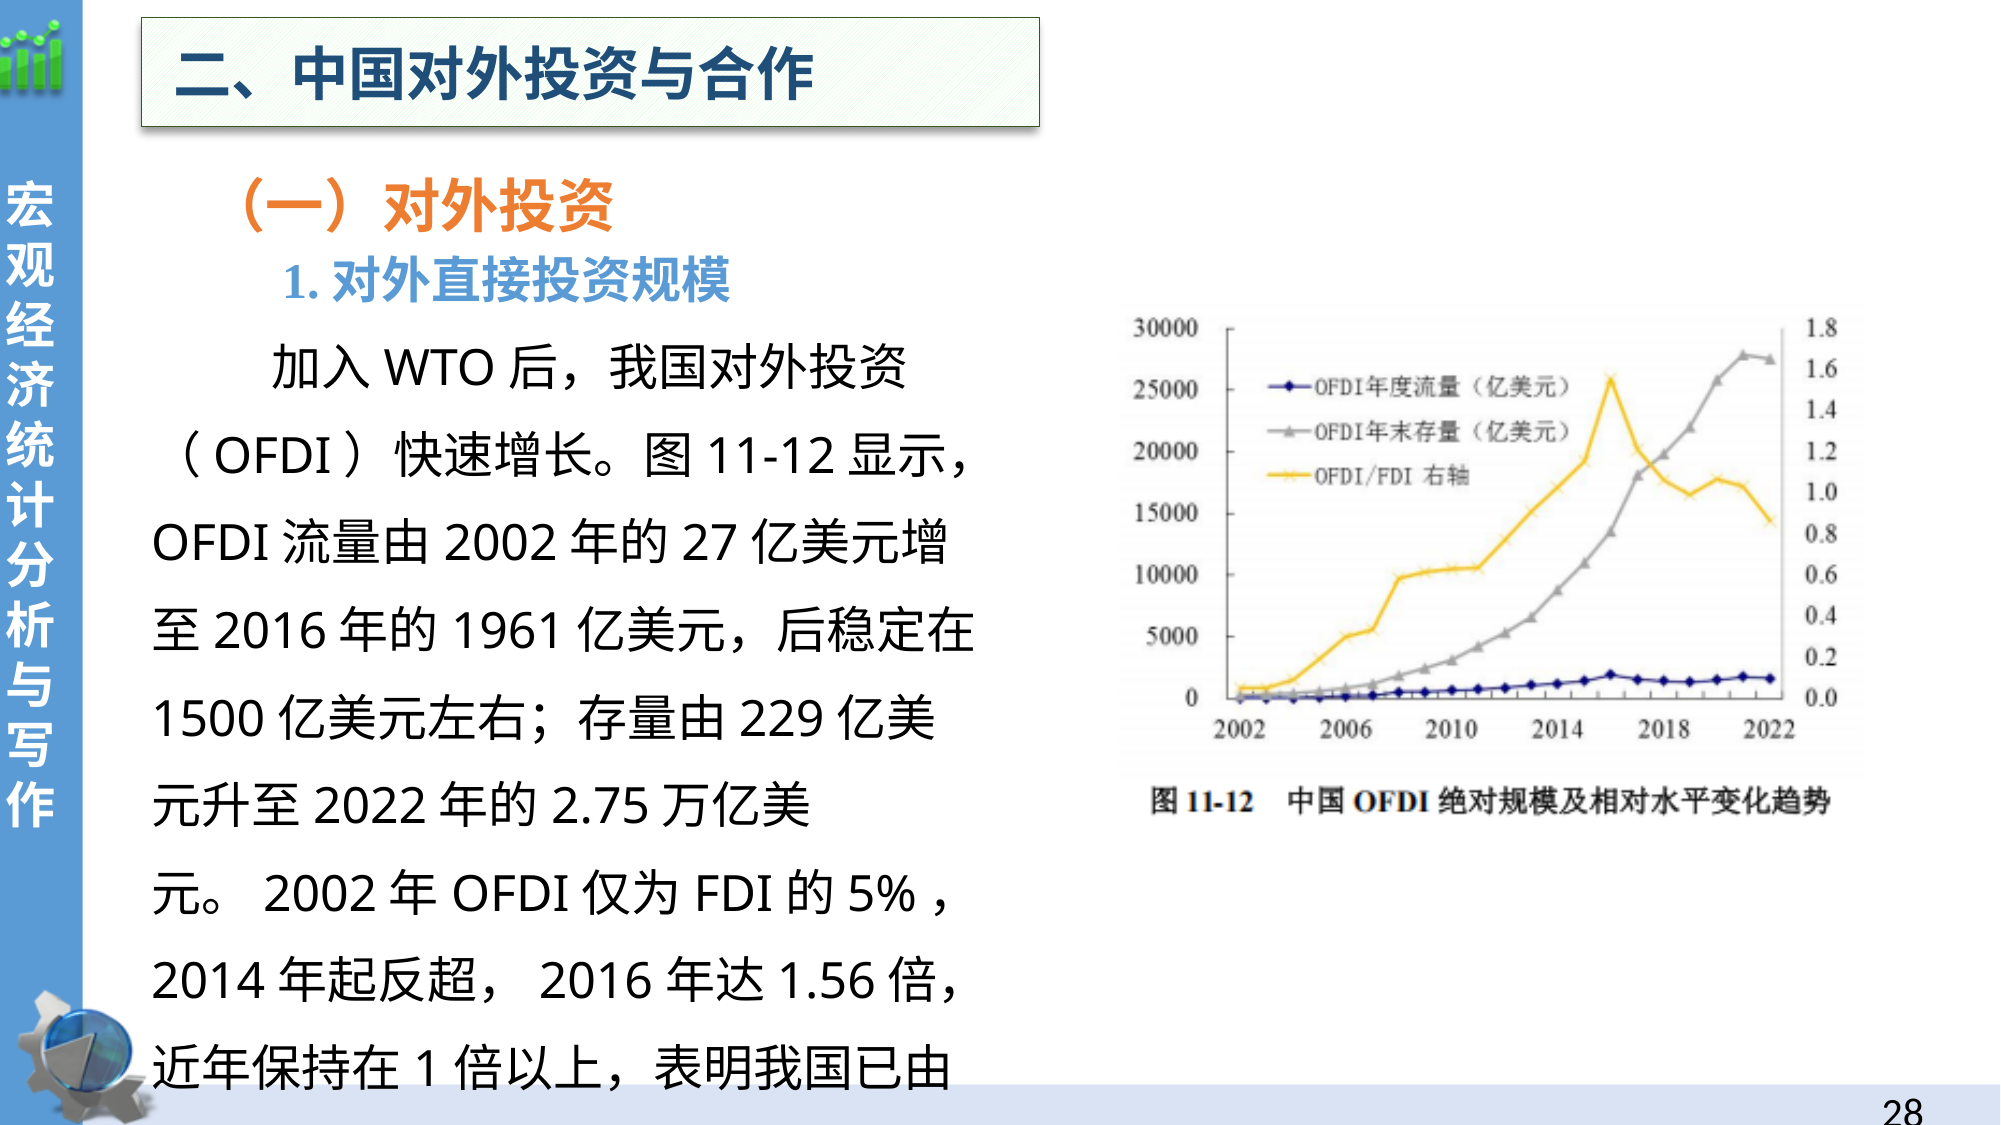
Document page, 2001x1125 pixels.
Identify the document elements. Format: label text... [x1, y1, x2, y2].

text_box 1.对外直接投资规模 加入WTO后，我国对外投资（OFDI）快速增长。图11-12显示，OFDI流量由2002年的27亿美元增至2016年的1961亿美元，后稳定在1500亿美元左右；存量由229亿美元升至2022年的2.75万亿美元。2002年OFDI仅为FDI的5%，2014年起反超，2016年达1.56倍，近年保持在1倍以上，表明我国已由资本净流入国转变为净输出国。 [98, 213, 1000, 1125]
picture [0, 0, 2001, 1125]
list [1000, 215, 1968, 393]
slide_number 27 [1786, 1085, 1940, 1125]
text_box 二、中国对外投资与合作 [141, 17, 1040, 126]
text_box （一）对外投资 [84, 126, 1432, 247]
